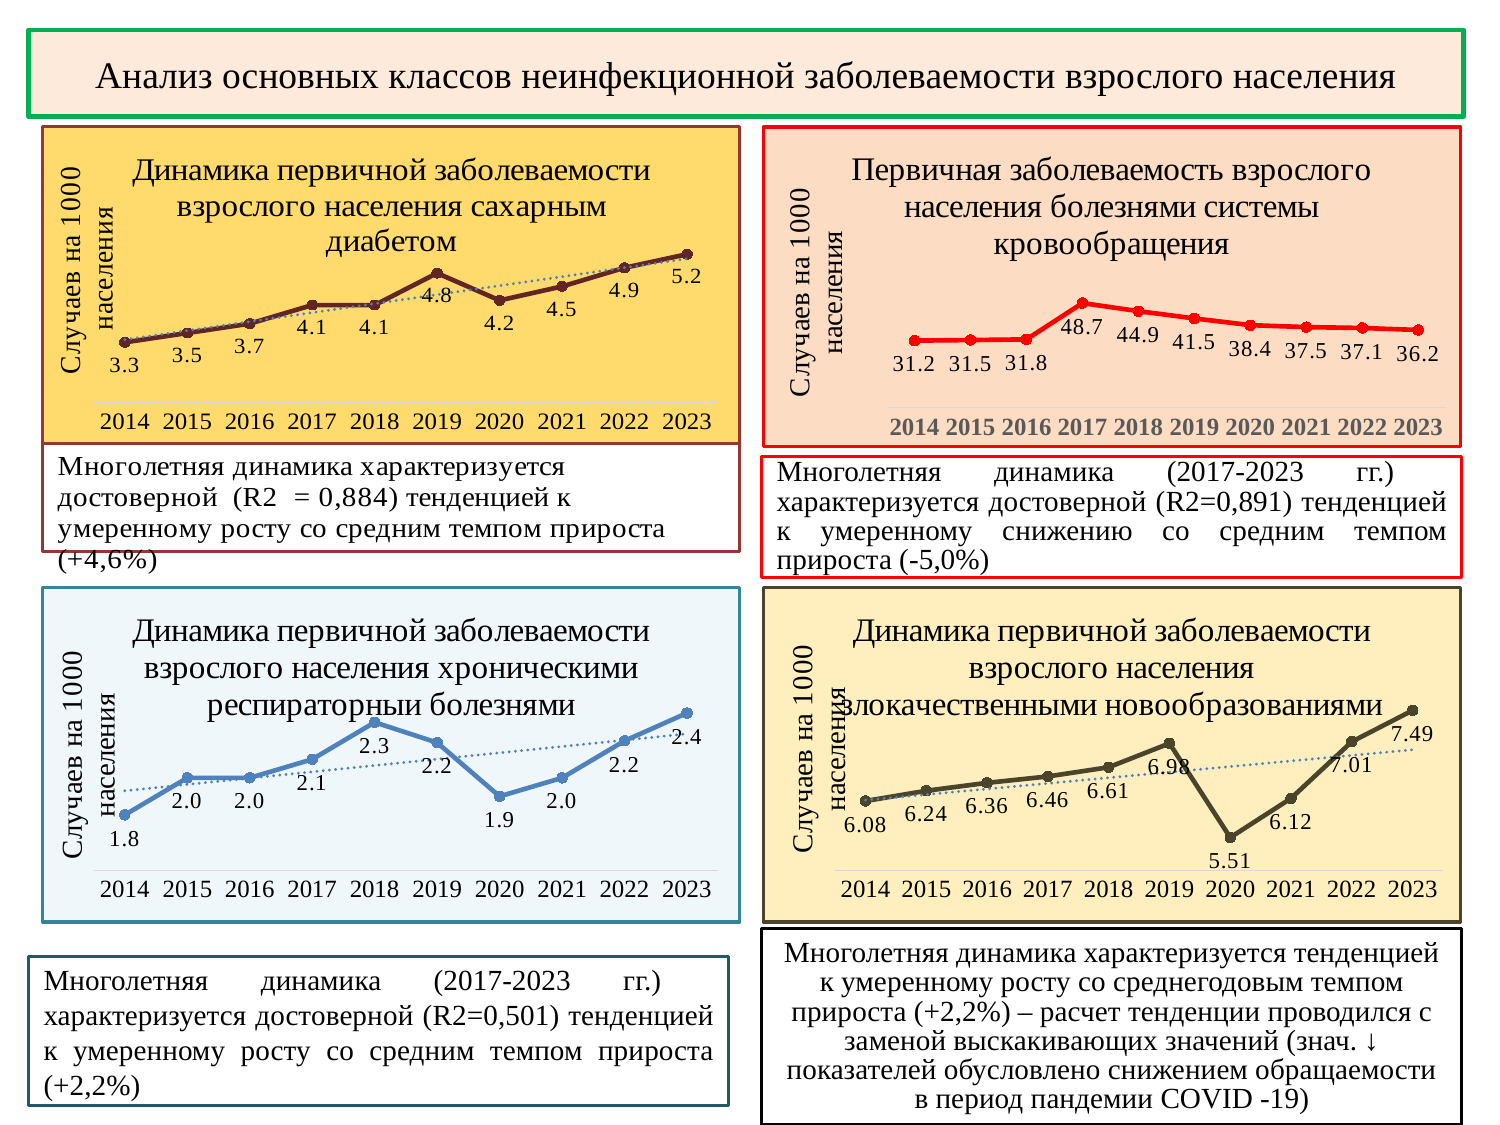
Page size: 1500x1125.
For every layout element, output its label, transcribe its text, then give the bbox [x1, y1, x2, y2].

chart [761, 585, 1462, 924]
chart [41, 585, 742, 924]
chart [41, 125, 742, 575]
text_box Анализ основных классов неинфекционной заболеваемости взрослого населения [27, 28, 1466, 119]
text_box Многолетняя динамика (2017-2023 гг.) характеризуется достоверной (R2=0,891) тенденцией к умеренному снижению со средним темпом прироста (-5,0%) [760, 454, 1464, 579]
text_box Многолетняя динамика (2017-2023 гг.) характеризуется достоверной (R2=0,501) тенденцией к умеренному росту со средним темпом прироста (+2,2%) [27, 955, 731, 1108]
text_box Многолетняя динамика характеризуется тенденцией к умеренному росту со среднегодовым темпом прироста (+2,2%) – расчет тенденции проводился с заменой выскакивающих значений (знач. ↓ показателей обусловлено снижением обращаемости в период пандемии COVID -19) [760, 931, 1464, 1125]
chart [761, 125, 1462, 449]
